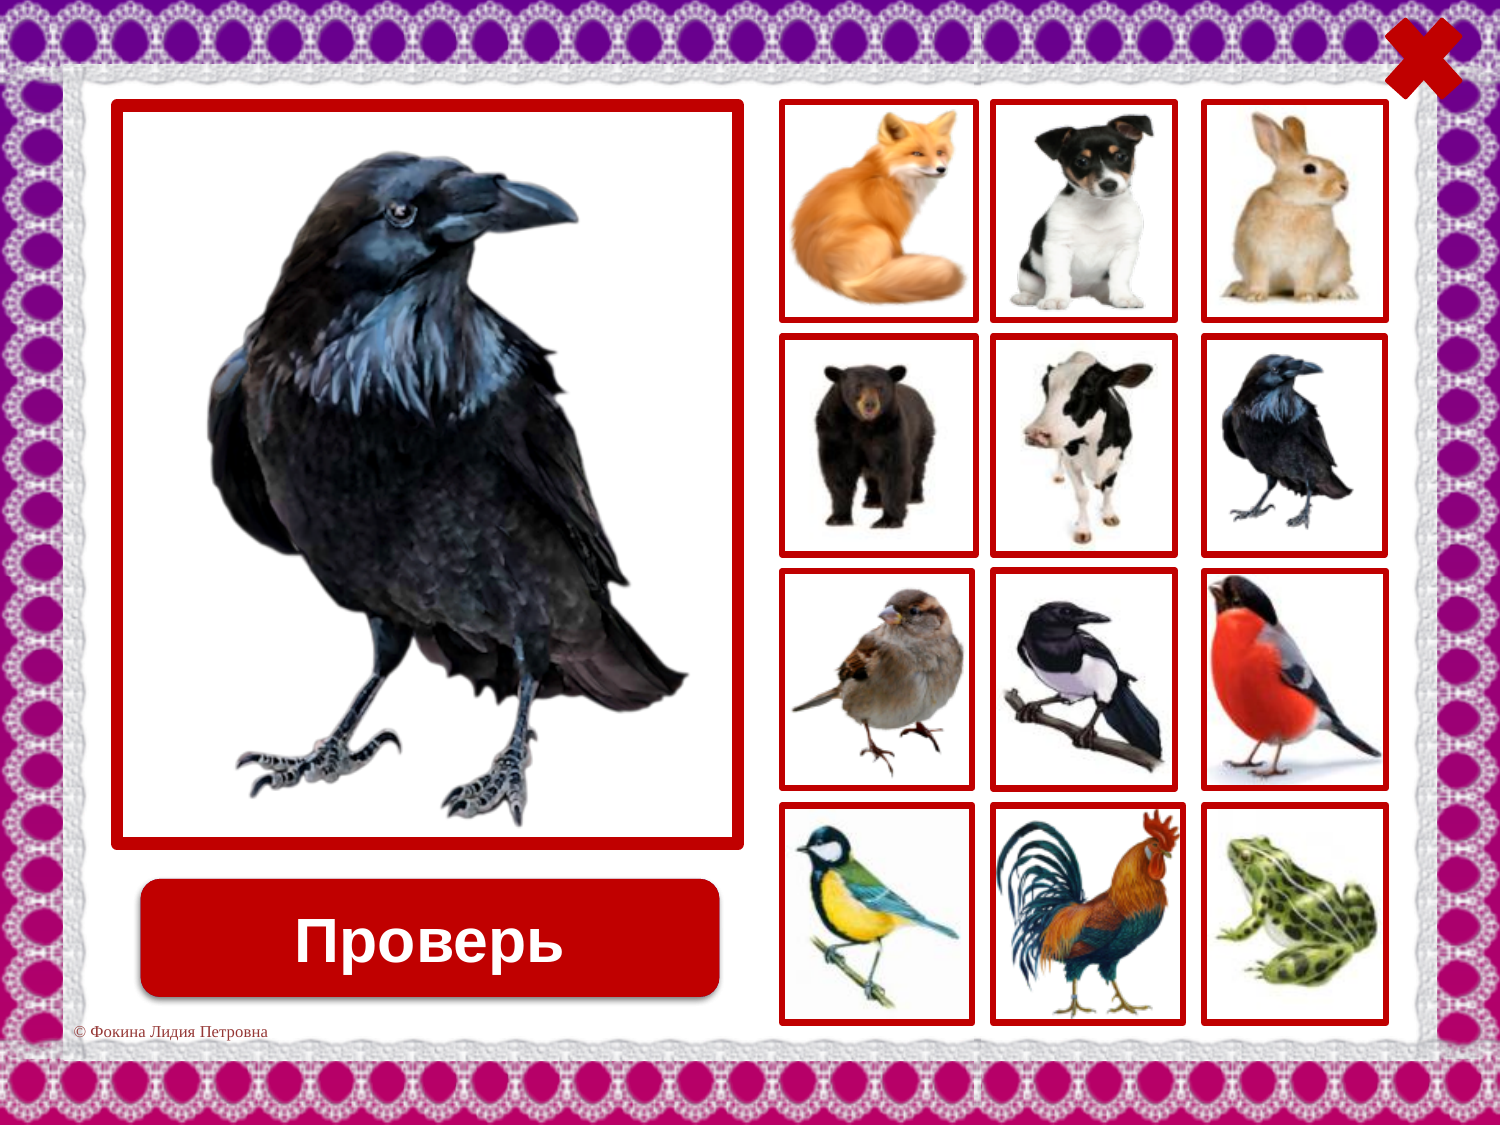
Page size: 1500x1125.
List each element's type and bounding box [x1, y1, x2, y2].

text_box [731, 103, 740, 846]
text_box [140, 878, 720, 998]
picture [784, 105, 973, 318]
picture [995, 573, 1173, 786]
picture [1206, 573, 1384, 786]
picture [784, 808, 970, 1020]
text_box [115, 103, 146, 846]
picture [1, 67, 89, 1058]
picture [152, 93, 727, 856]
picture [995, 105, 1173, 318]
picture [784, 339, 973, 552]
text_box [1384, 17, 1463, 100]
picture [0, 0, 1500, 1125]
picture [1206, 339, 1382, 552]
picture [1206, 808, 1384, 1020]
picture [995, 808, 1181, 1020]
picture [1206, 105, 1384, 318]
picture [995, 339, 1173, 552]
picture [784, 574, 970, 785]
